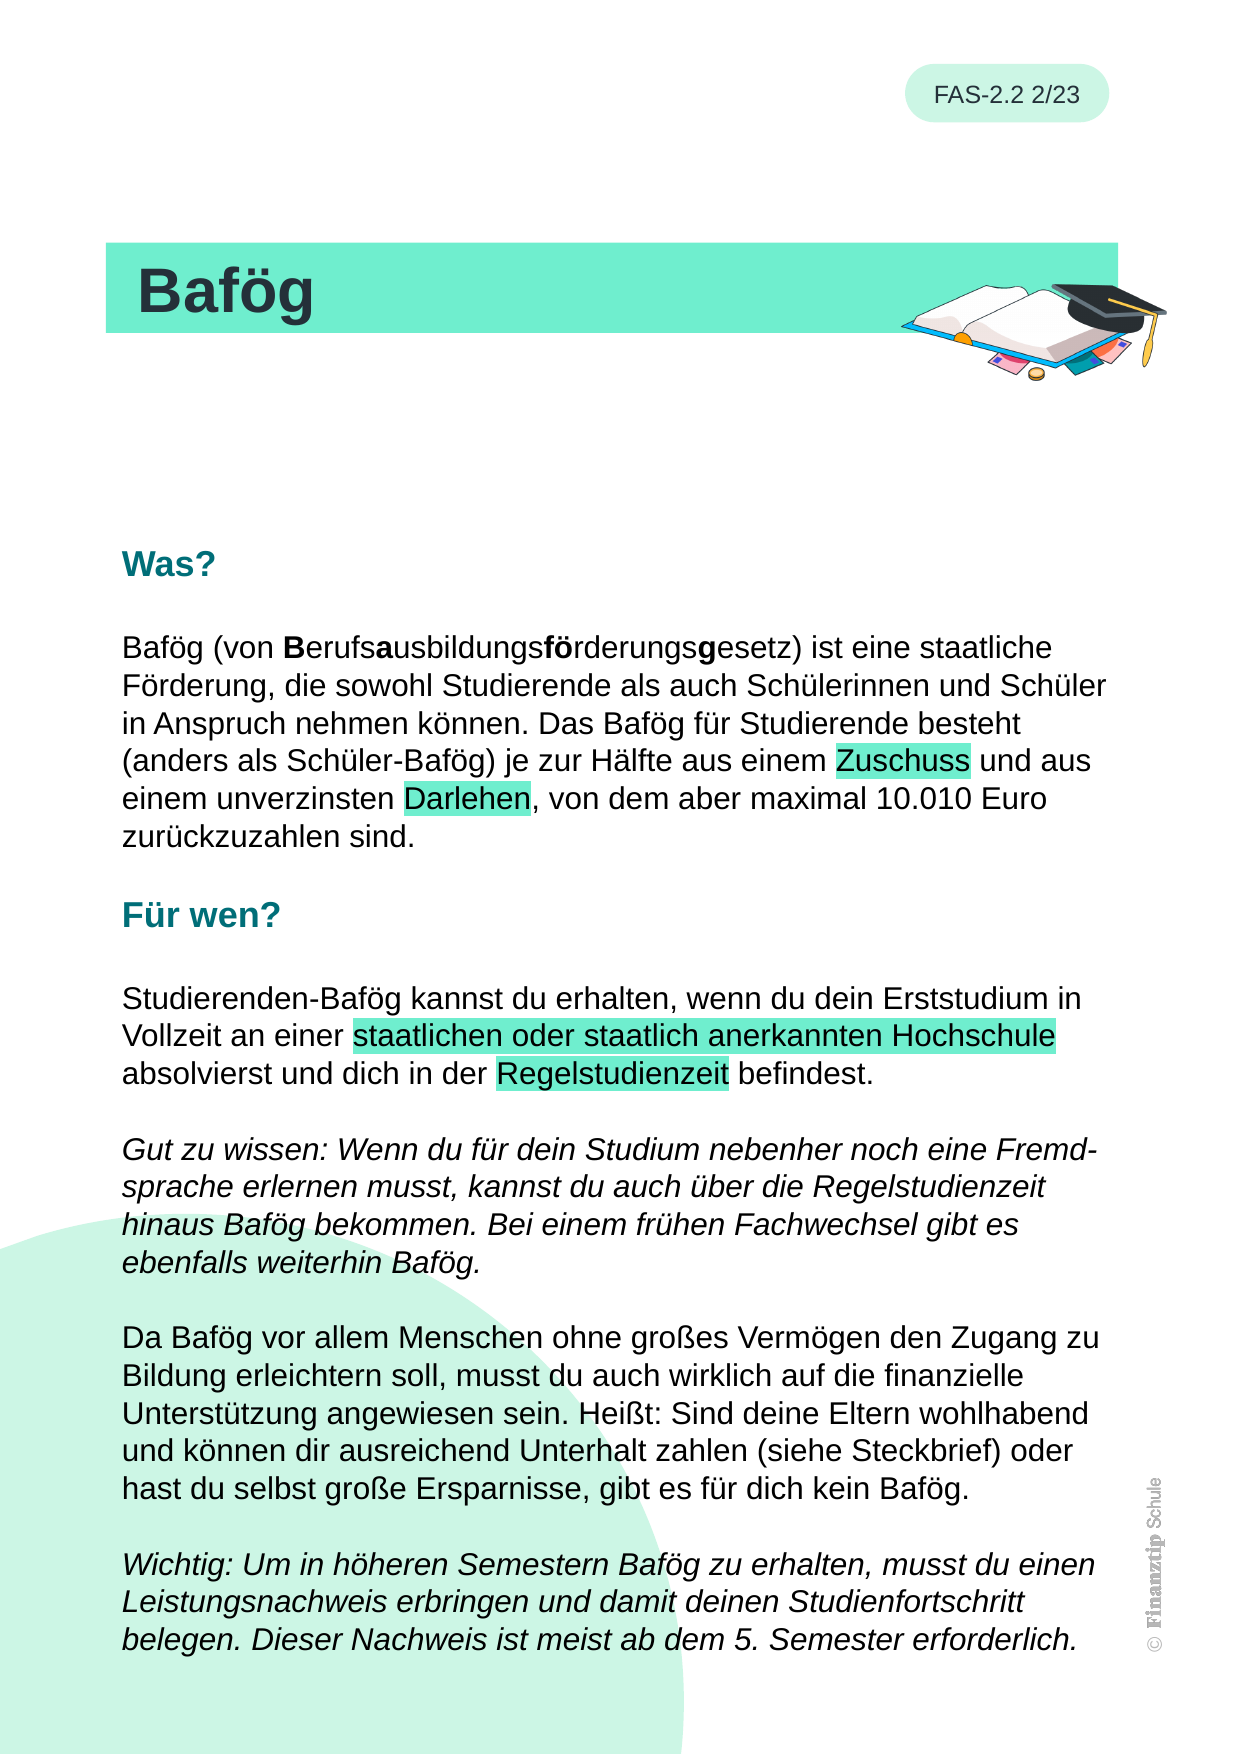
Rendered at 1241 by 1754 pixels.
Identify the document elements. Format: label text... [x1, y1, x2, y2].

picture [1143, 1478, 1165, 1628]
text_box Bafög [105, 242, 1119, 333]
text_box Was? Bafög (von Berufsausbildungsförderungsgesetz) ist eine staatliche Förderung, die sowohl Studierende als auch Schülerinnen und Schüler in Anspruch nehmen können. Das Bafög für Studierende besteht (anders als Schüler-Bafög) je zur Hälfte aus einem Zuschuss und aus einem unverzinsten Darlehen, von dem aber maximal 10.010 Euro zurückzuzahlen sind. Für wen? Studierenden-Bafög kannst du erhalten, wenn du dein Erststudium in Vollzeit an einer staatlichen oder staatlich anerkannten Hochschule absolvierst und dich in der Regelstudienzeit befindest. Gut zu wissen: Wenn du für dein Studium nebenher noch eine Fremd-sprache erlernen musst, kannst du auch über die Regelstudienzeit hinaus Bafög bekommen. Bei einem frühen Fachwechsel gibt es ebenfalls weiterhin Bafög. Da Bafög vor allem Menschen ohne großes Vermögen den Zugang zu Bildung erleichtern soll, musst du auch wirklich auf die finanzielle Unterstützung angewiesen sein. Heißt: Sind deine Eltern wohlhabend und können dir ausreichend Unterhalt zahlen (siehe Steckbrief) oder hast du selbst große Ersparnisse, gibt es für dich kein Bafög. Wichtig: Um in höheren Semestern Bafög zu erhalten, musst du einen Leistungsnachweis erbringen und damit deinen Studienfortschritt belegen. Dieser Nachweis ist meist ab dem 5. Semester erforderlich. [121, 533, 1119, 1665]
picture [901, 284, 1168, 381]
